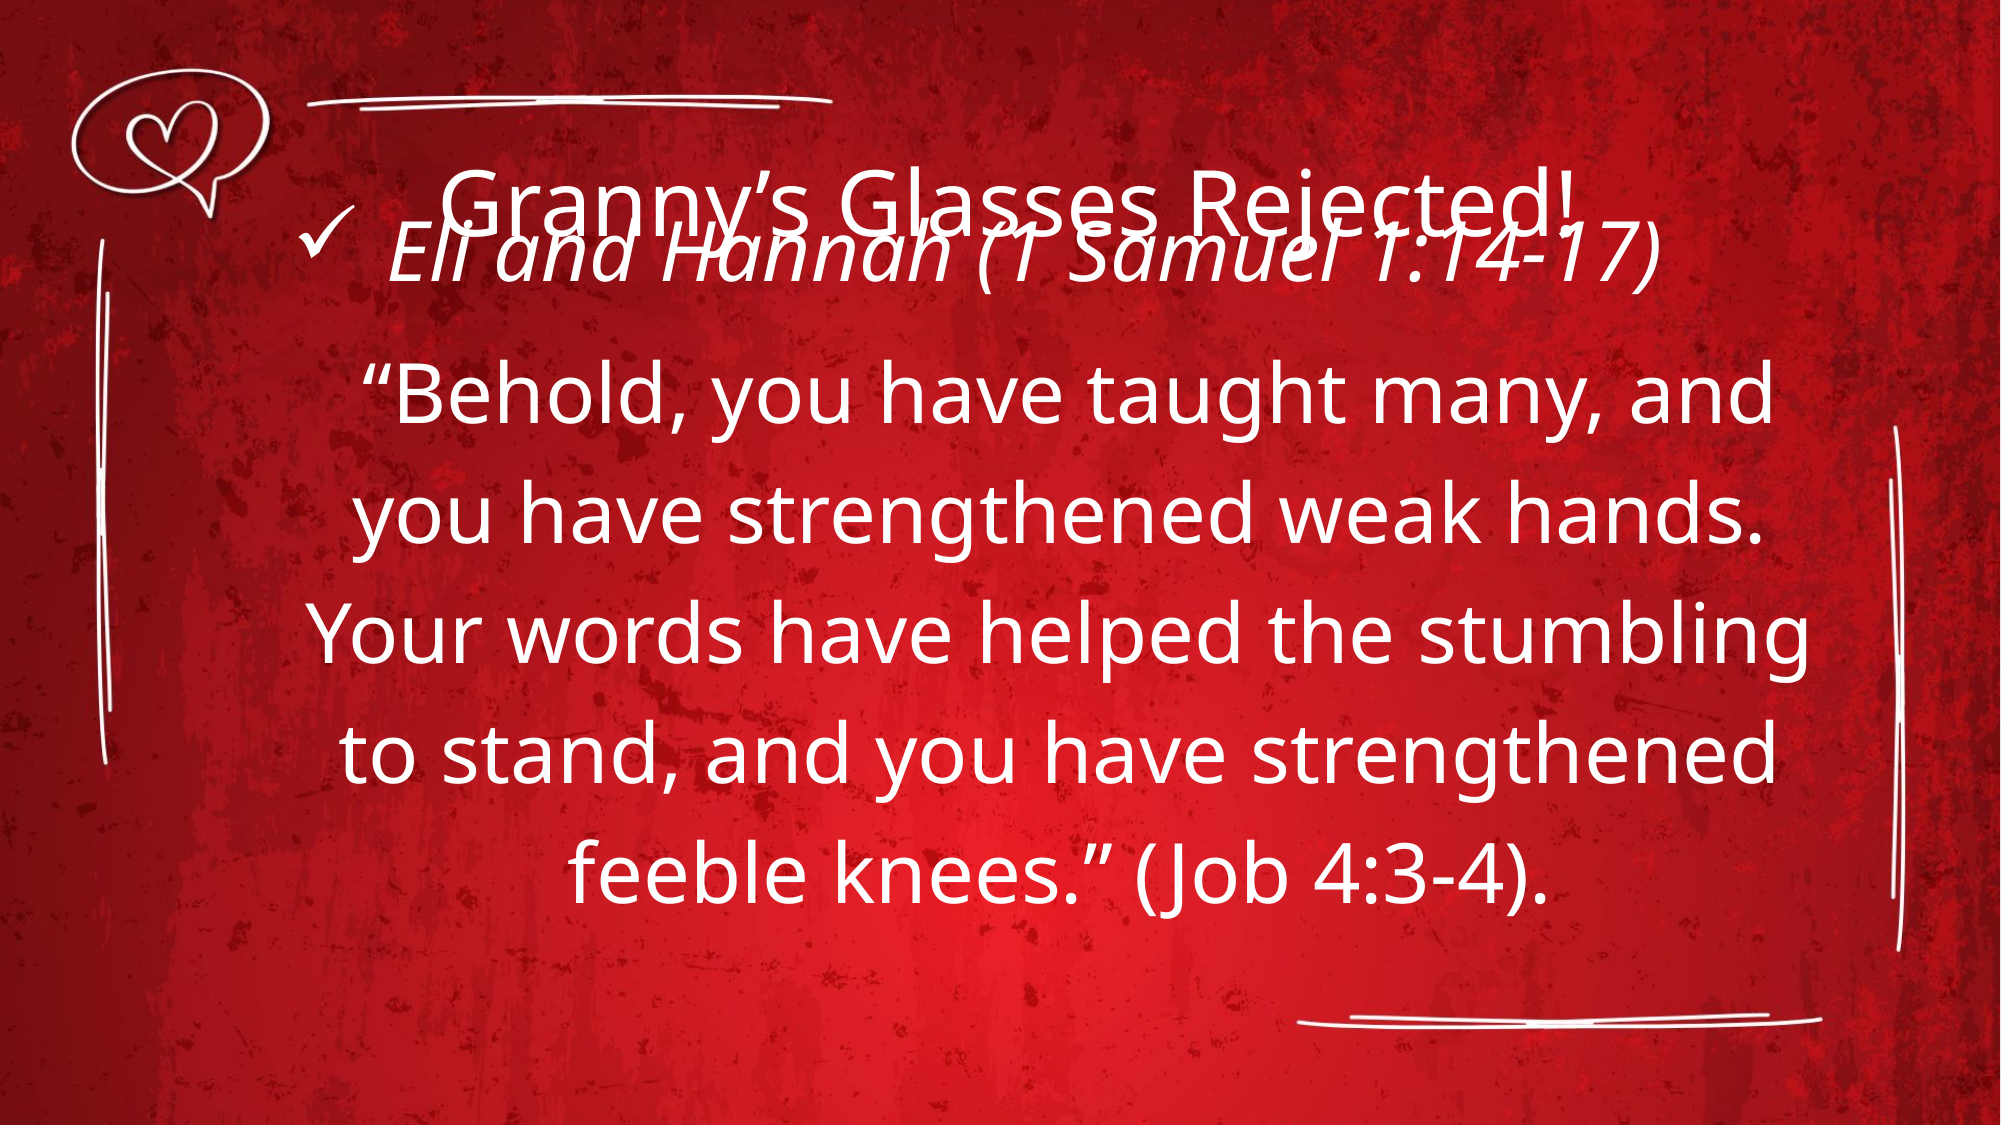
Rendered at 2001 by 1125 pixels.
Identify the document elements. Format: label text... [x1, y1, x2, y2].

title Granny’s Glasses Rejected! [287, 121, 1732, 265]
list Eli and Hannah (1 Samuel 1:14-17) “Behold, you have taught many, and you have strengthened weak hands. Your words have helped the stumbling to stand, and you have strengthened feeble knees.” (Job 4:3-4). [277, 252, 1843, 877]
picture [0, 0, 2001, 1125]
